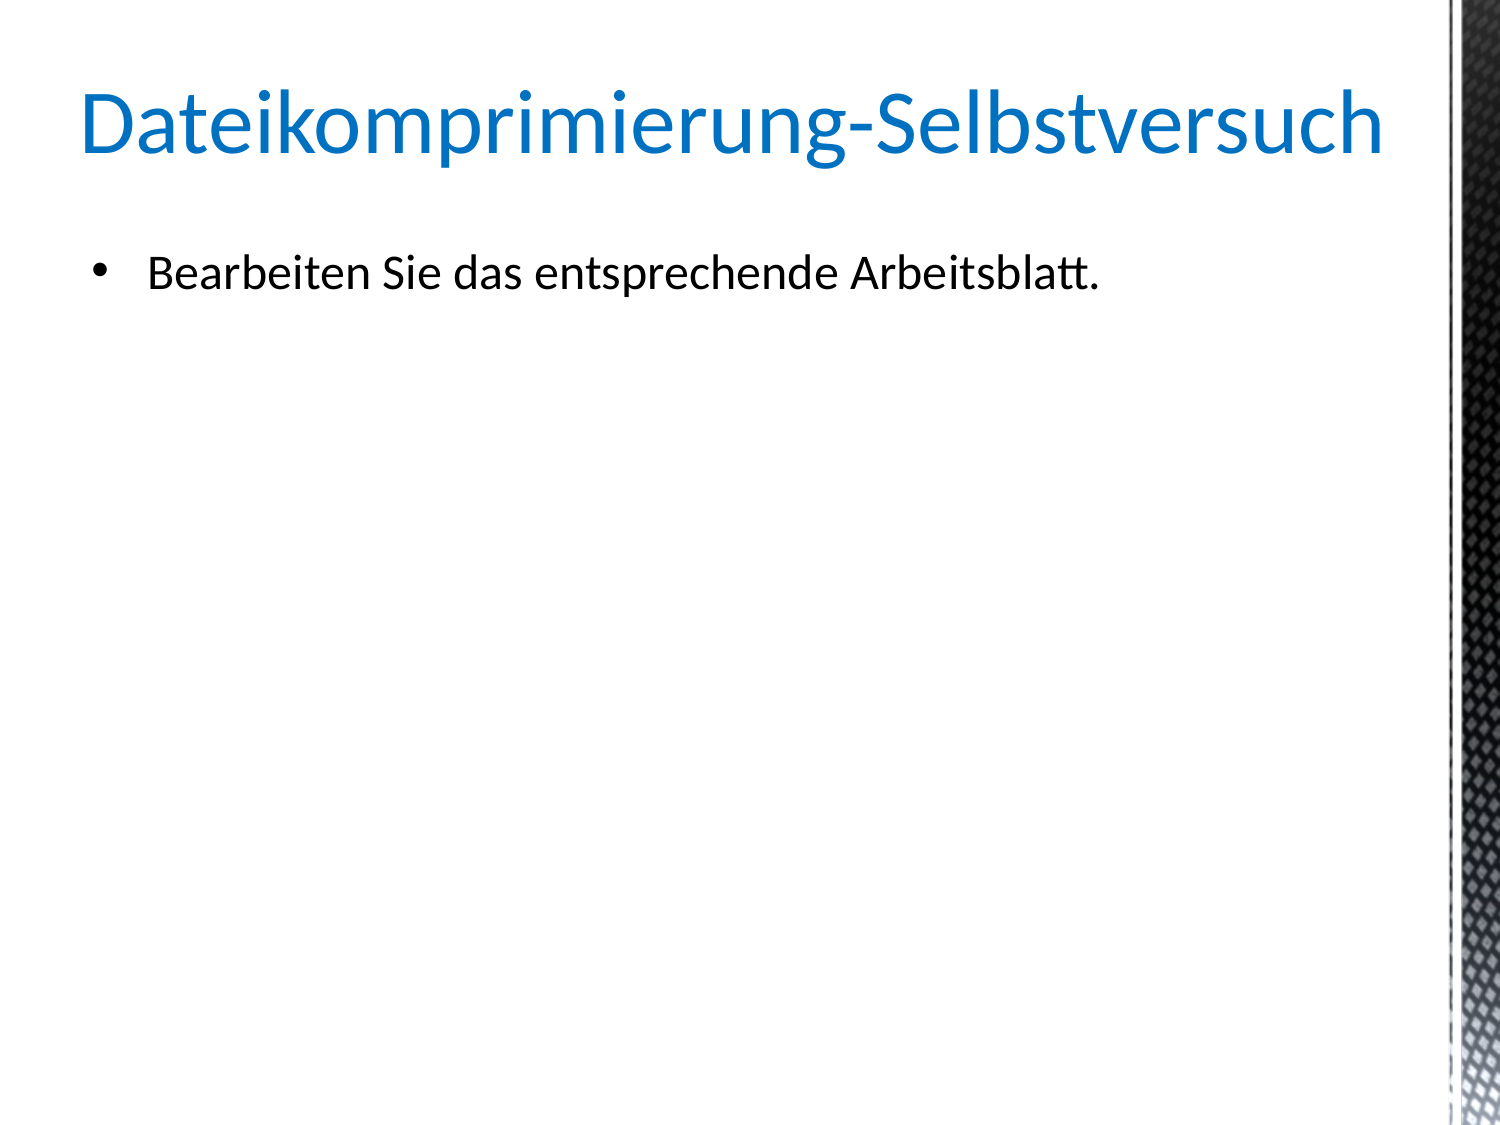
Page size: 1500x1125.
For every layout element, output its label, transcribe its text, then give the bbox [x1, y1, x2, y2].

picture [1447, 0, 1500, 1125]
text_box Bearbeiten Sie das entsprechende Arbeitsblatt. [76, 231, 1376, 307]
text_box Dateikomprimierung-Selbstversuch [64, 54, 1436, 180]
